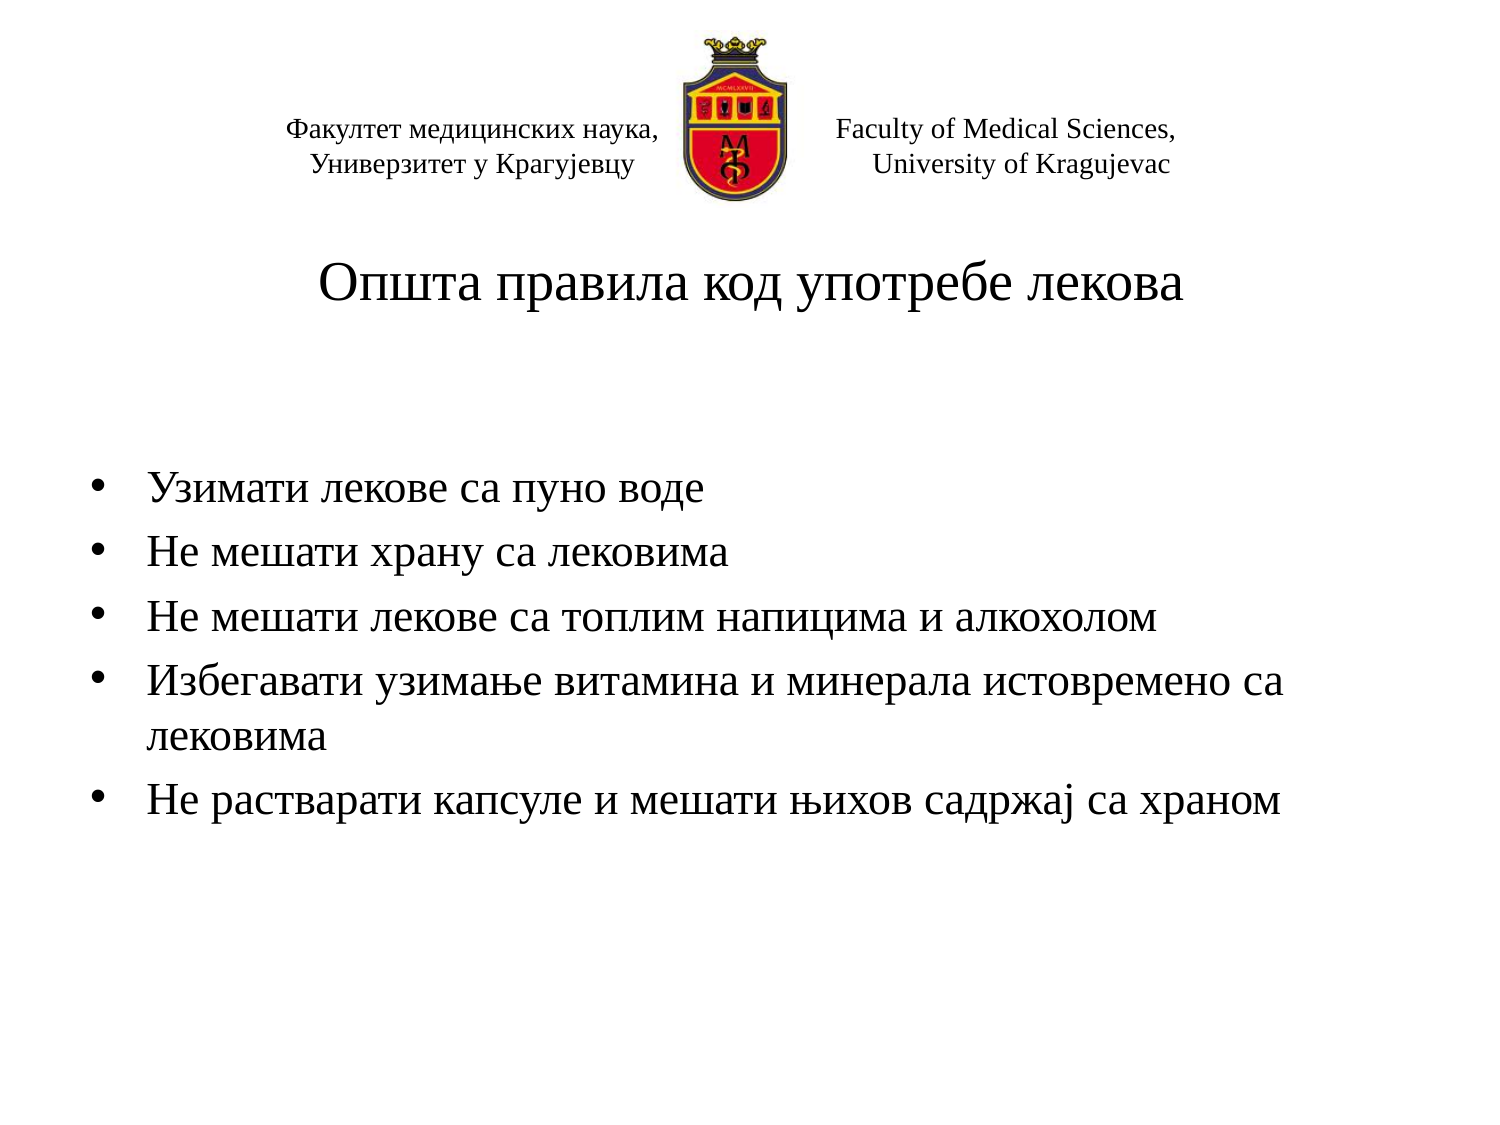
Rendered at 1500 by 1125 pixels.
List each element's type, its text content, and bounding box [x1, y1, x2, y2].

list Узимати лекове са пуно воде Не мешати храну са лековима Не мешати лекове са топлим напицима и алкохолом Избегавати узимање витамина и минерала истовремено са лековима Не растварати капсуле и мешати њихов садржај са храном [75, 385, 1425, 1005]
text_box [253, 30, 1223, 209]
title Општа правила код употребе лекова [76, 184, 1427, 372]
